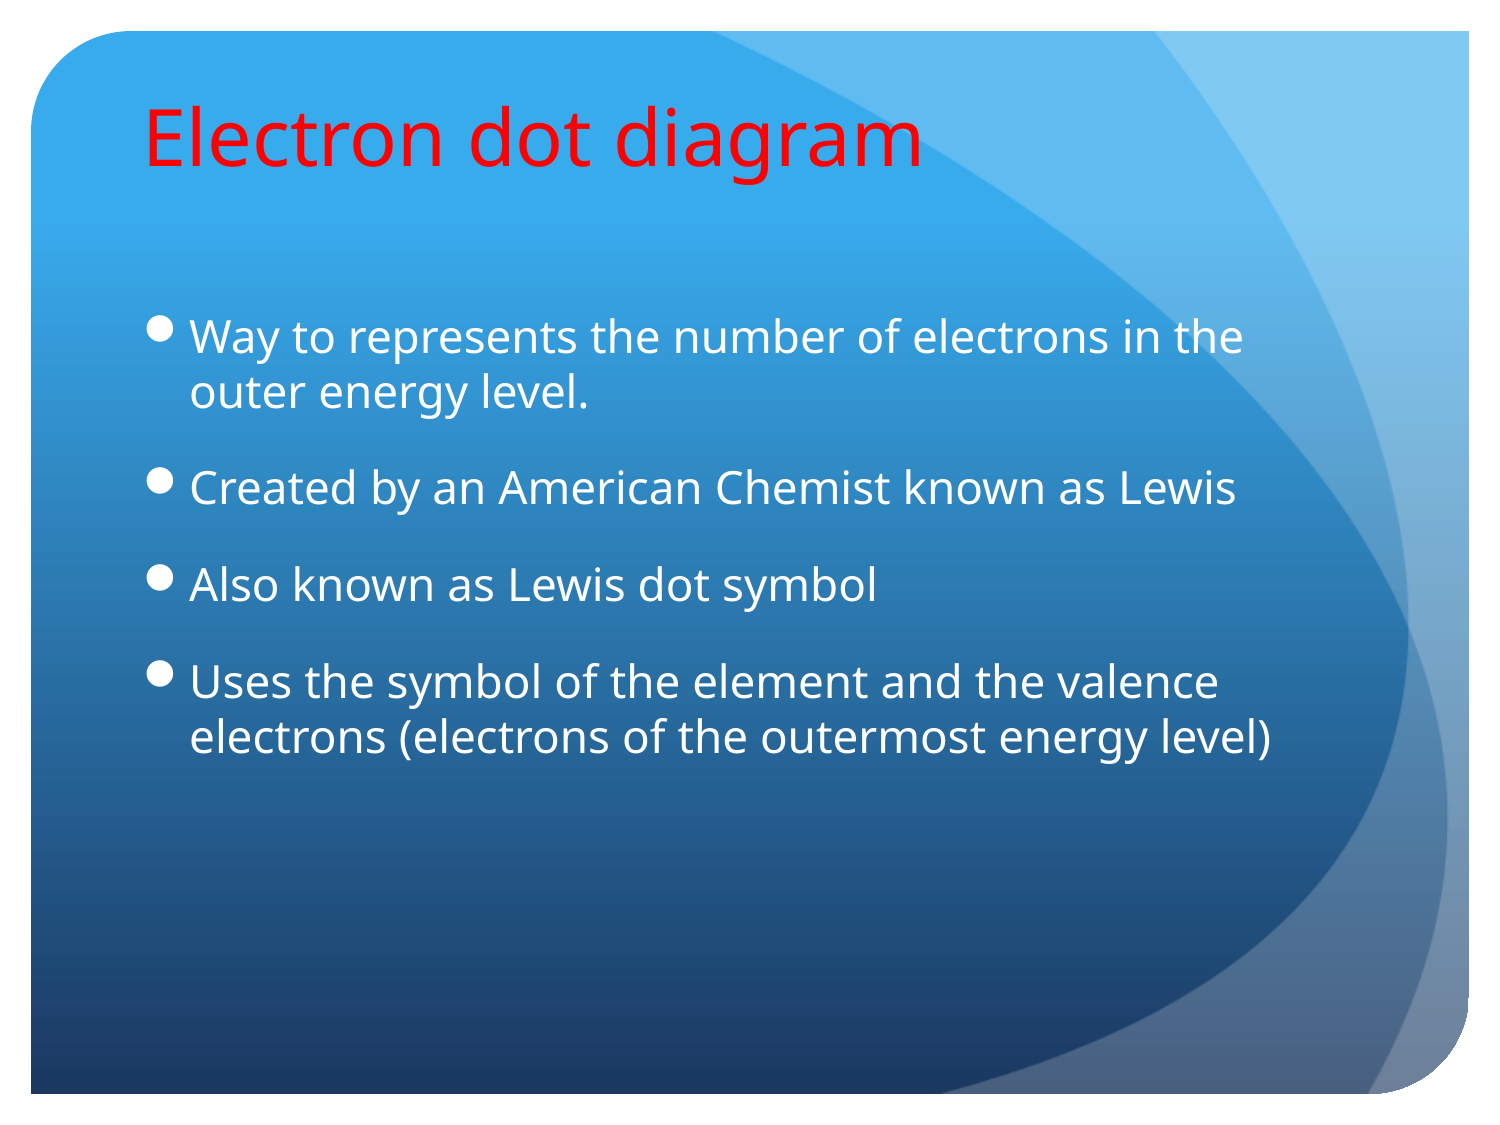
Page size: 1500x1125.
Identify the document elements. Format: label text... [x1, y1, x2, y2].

list Way to represents the number of electrons in the outer energy level. Created by an American Chemist known as Lewis Also known as Lewis dot symbol Uses the symbol of the element and the valence electrons (electrons of the outermost energy level) [127, 299, 1372, 991]
picture [24, 30, 1473, 1094]
title Electron dot diagram [127, 62, 1372, 190]
